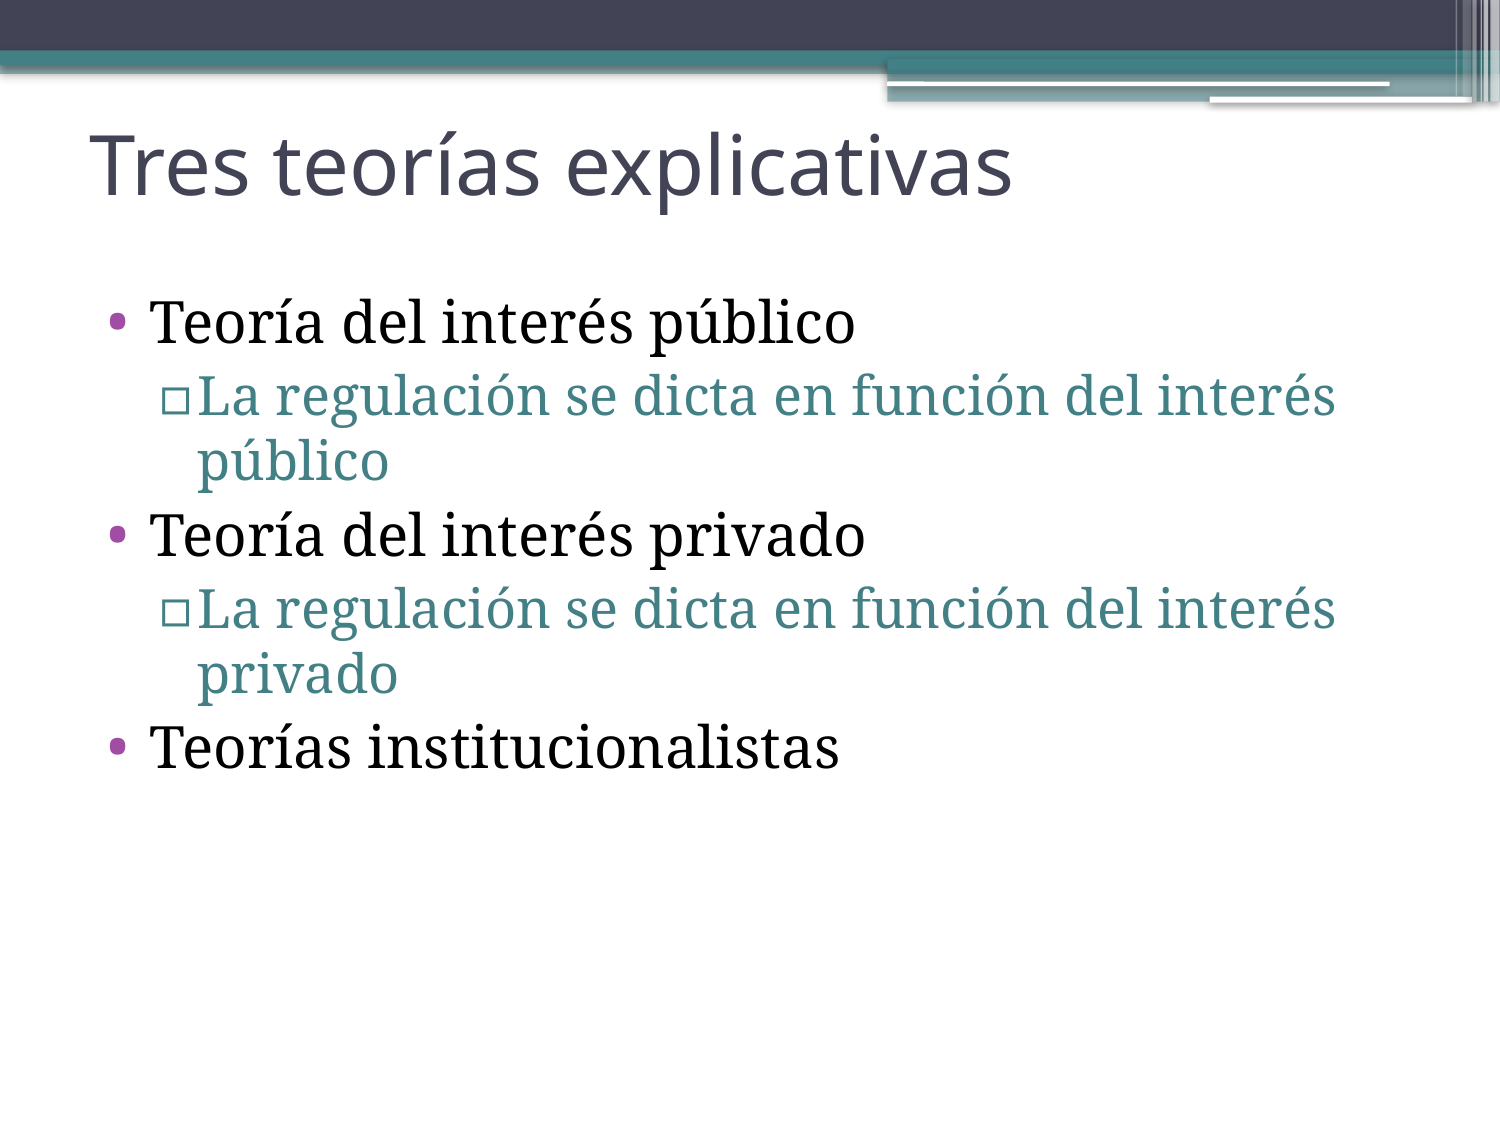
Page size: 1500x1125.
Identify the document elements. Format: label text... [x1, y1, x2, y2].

list Teoría del interés público La regulación se dicta en función del interés público Teoría del interés privado La regulación se dicta en función del interés privado Teorías institucionalistas [75, 277, 1425, 988]
title Tres teorías explicativas [75, 75, 1425, 250]
